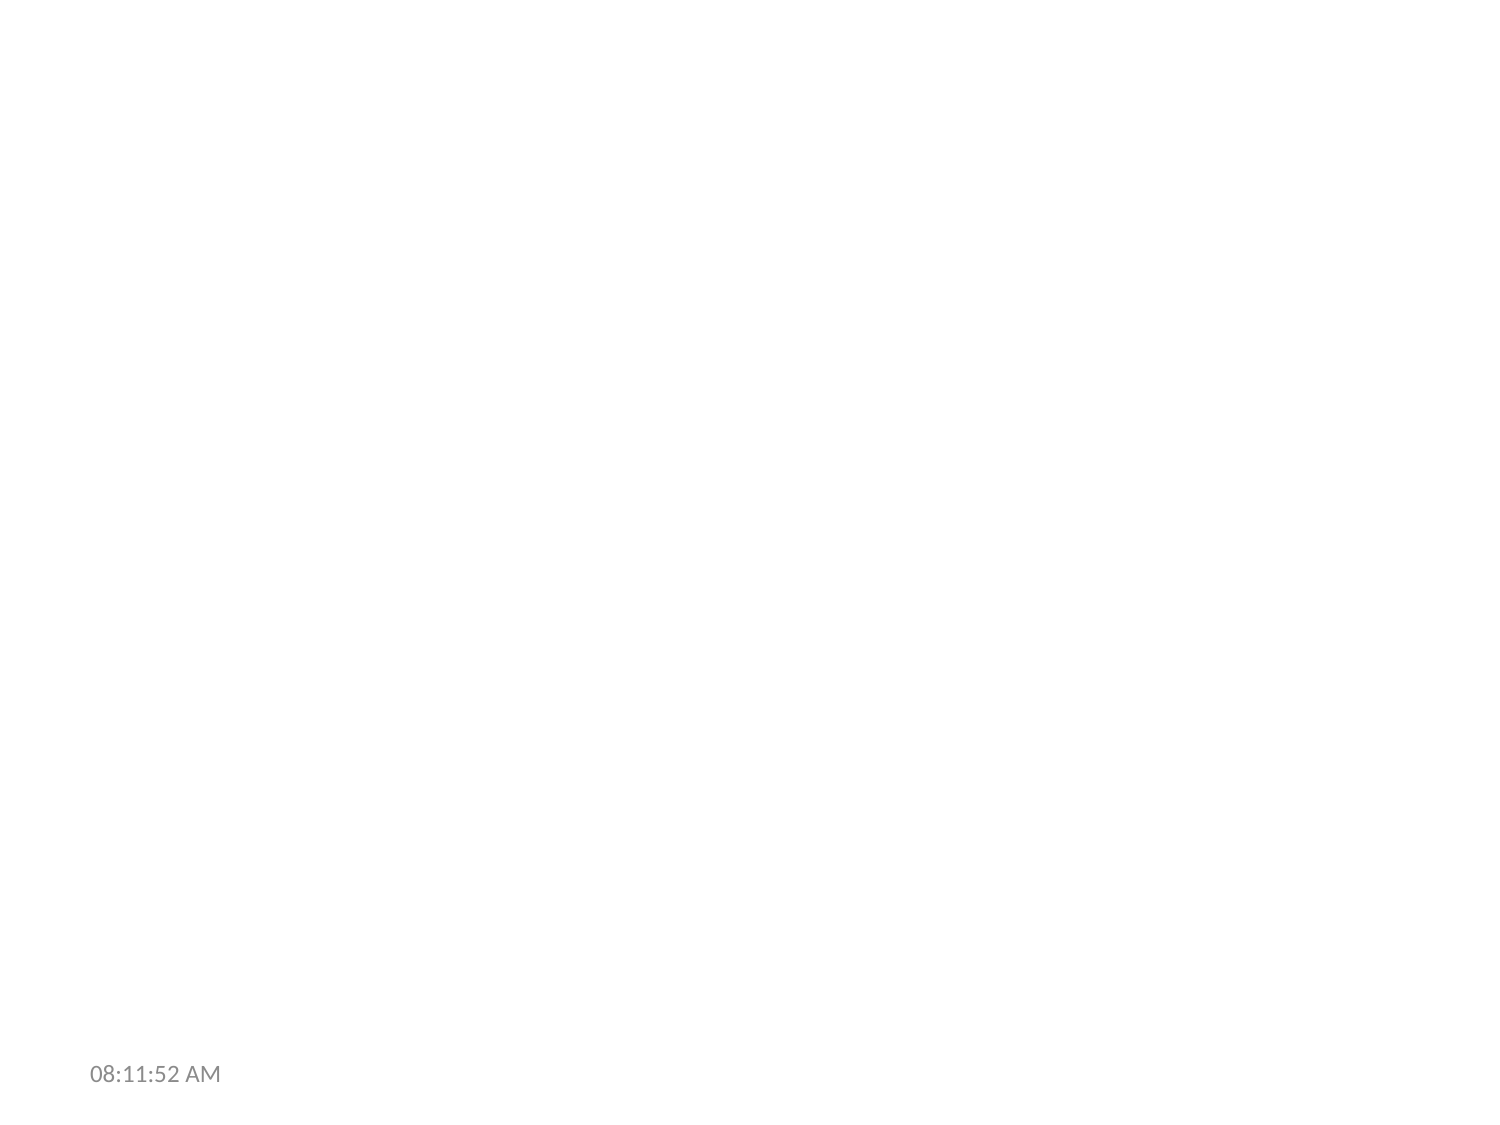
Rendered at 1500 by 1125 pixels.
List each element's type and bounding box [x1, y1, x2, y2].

slide_number [75, 1042, 425, 1103]
